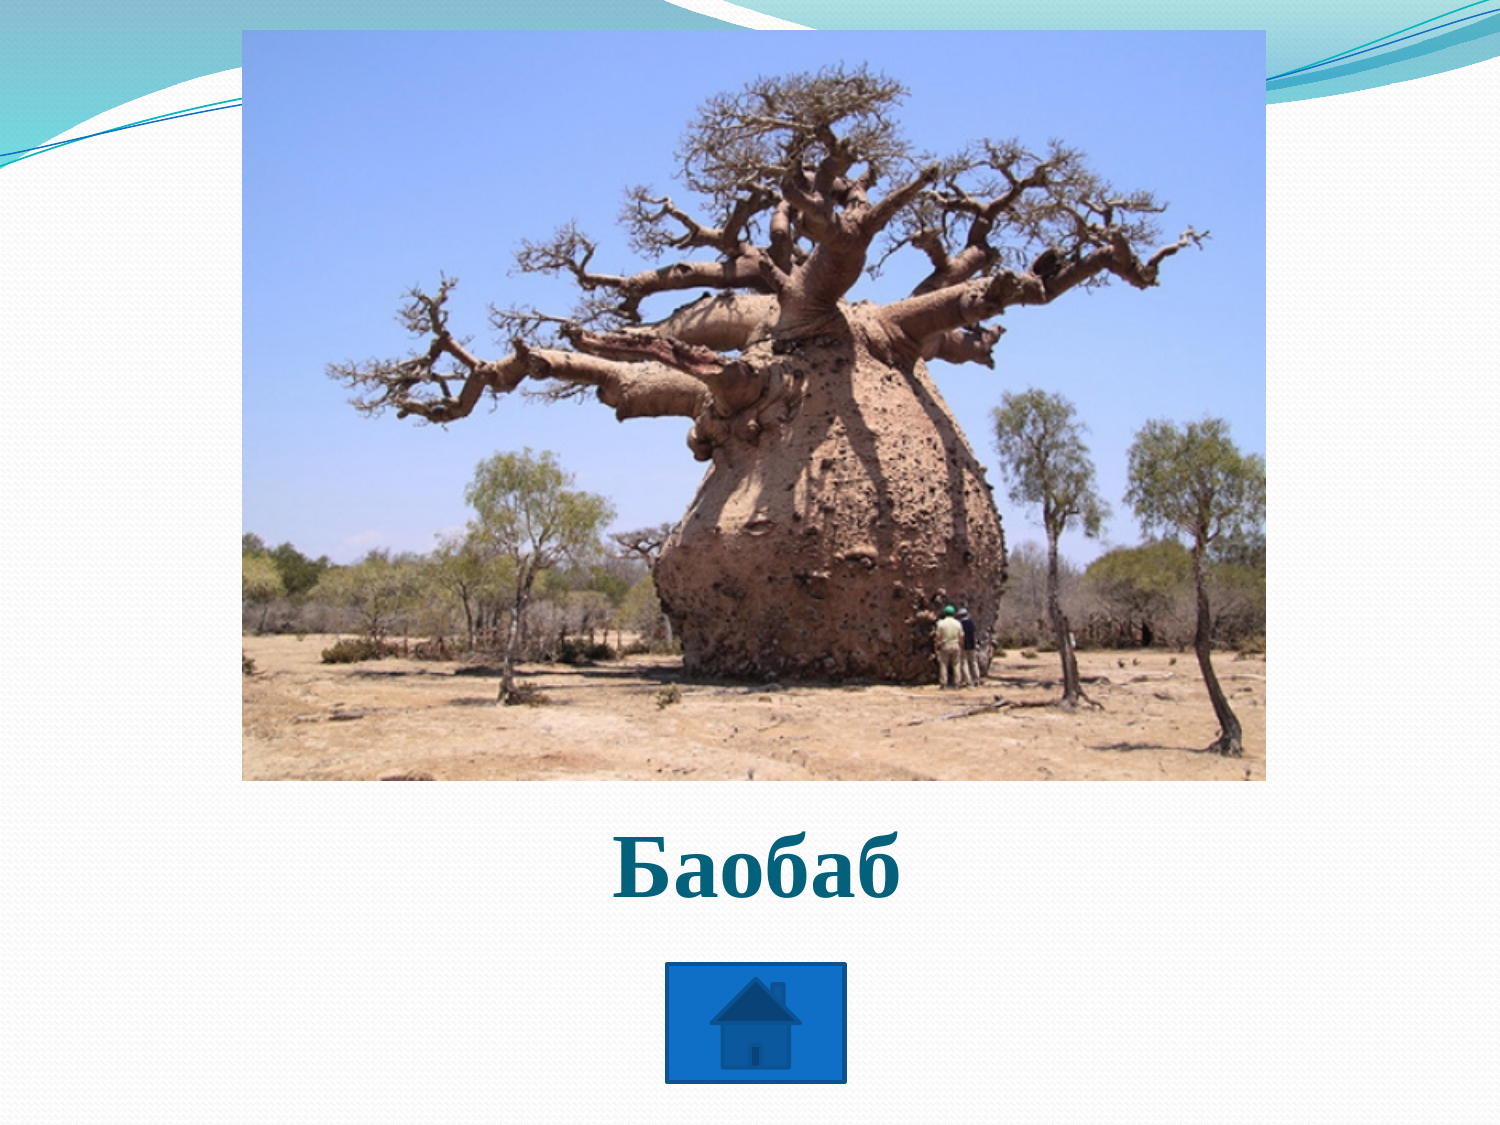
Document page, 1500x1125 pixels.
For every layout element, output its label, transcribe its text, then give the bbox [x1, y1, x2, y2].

text_box Баобаб [597, 798, 919, 924]
picture [241, 30, 1266, 782]
text_box [665, 962, 847, 1084]
